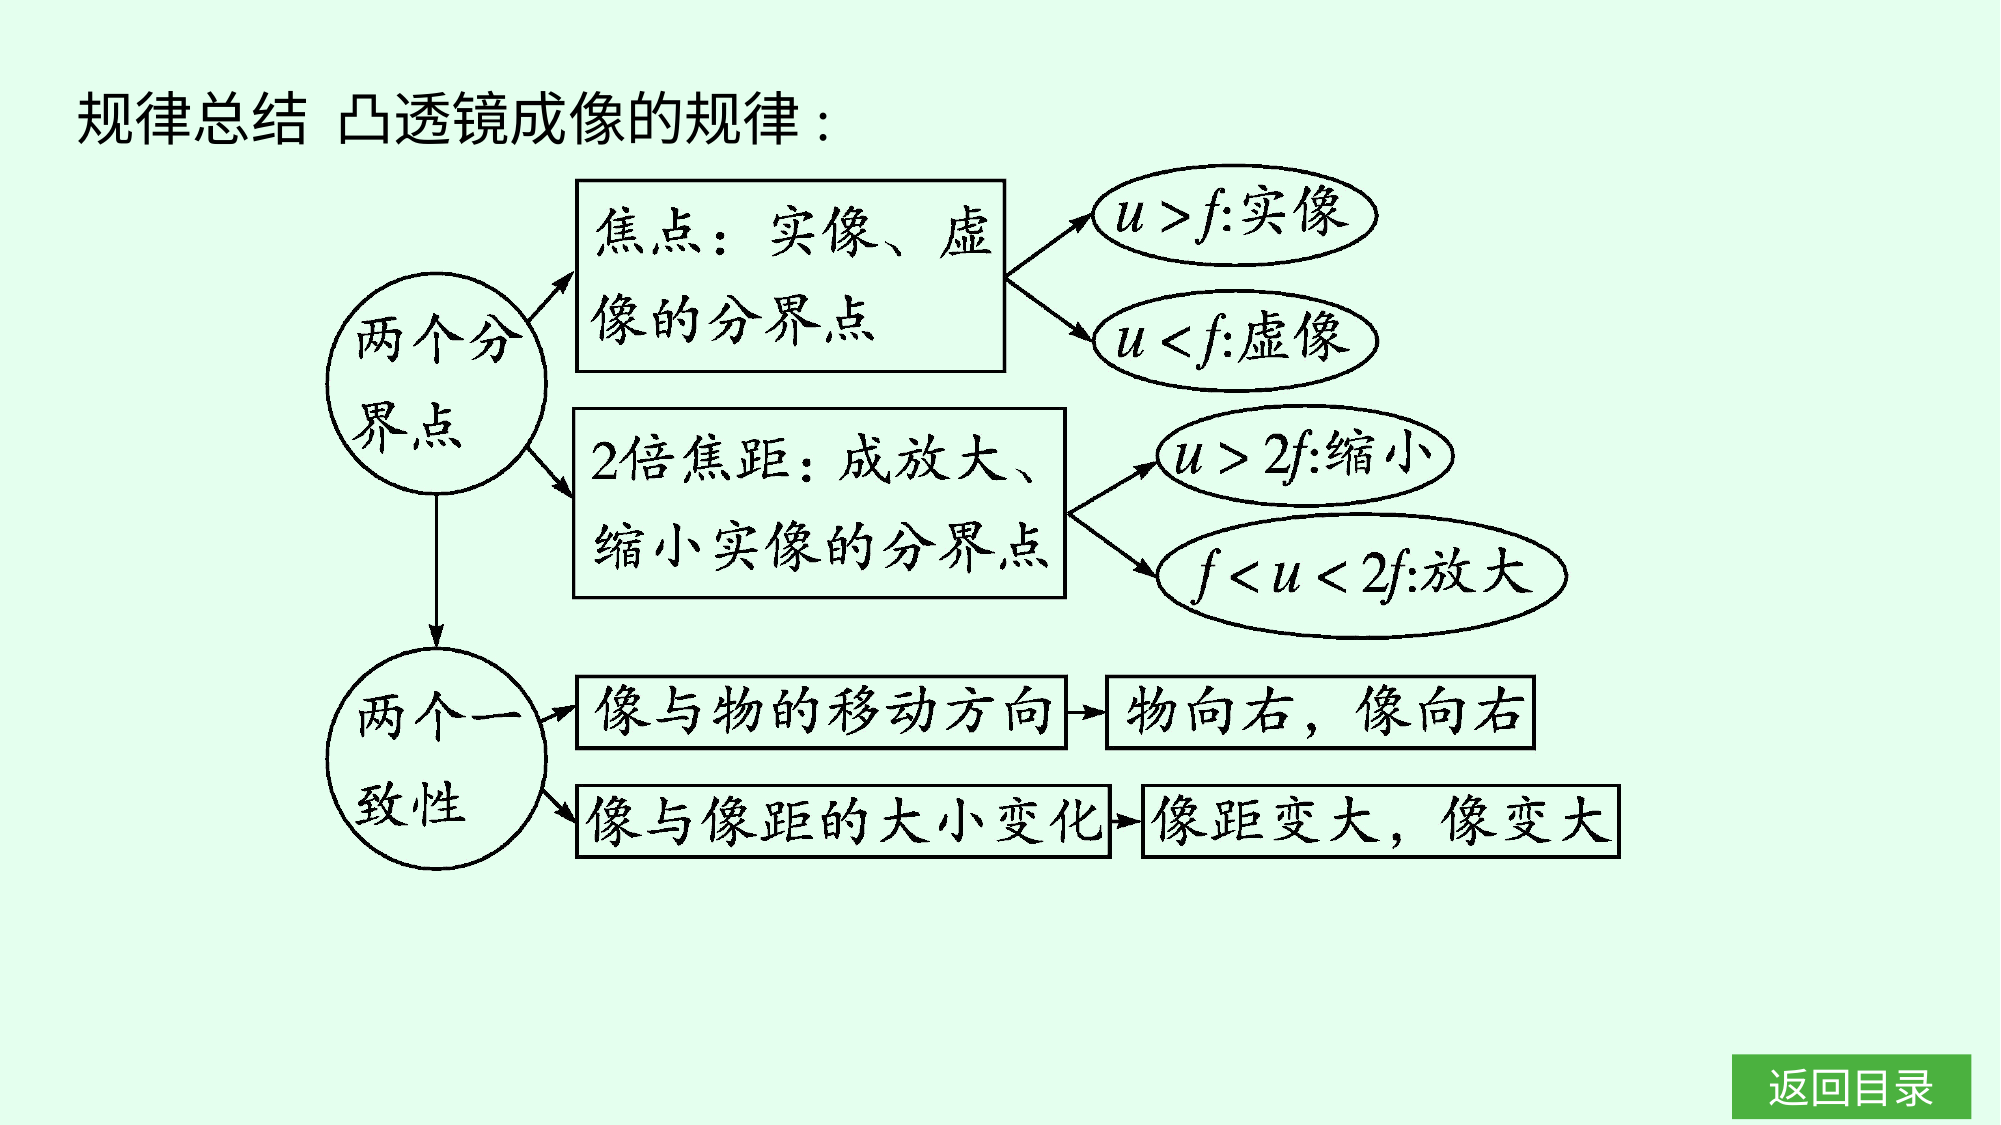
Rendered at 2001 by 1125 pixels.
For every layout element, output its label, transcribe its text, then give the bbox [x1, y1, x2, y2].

picture [321, 159, 1625, 871]
text_box 规律总结 凸透镜成像的规律: [61, 53, 847, 160]
